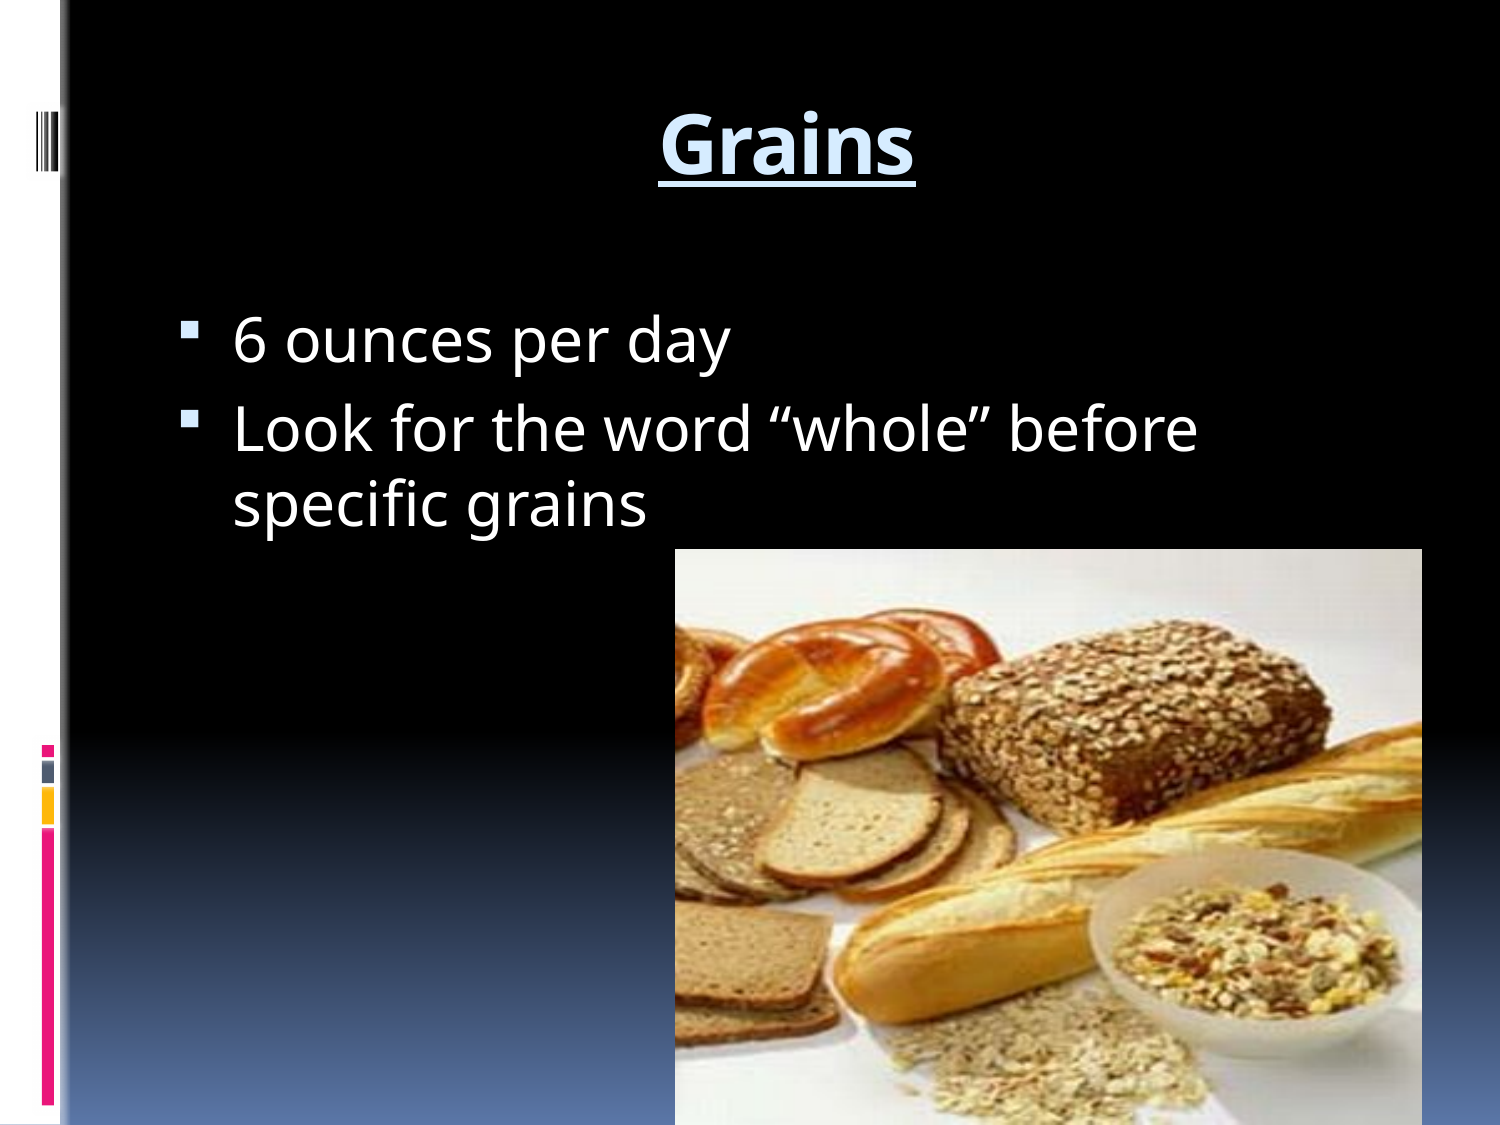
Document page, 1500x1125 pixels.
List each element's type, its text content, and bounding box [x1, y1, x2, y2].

list 6 ounces per day Look for the word “whole” before specific grains [150, 292, 1425, 563]
picture [674, 549, 1422, 1125]
title Grains [150, 83, 1425, 234]
